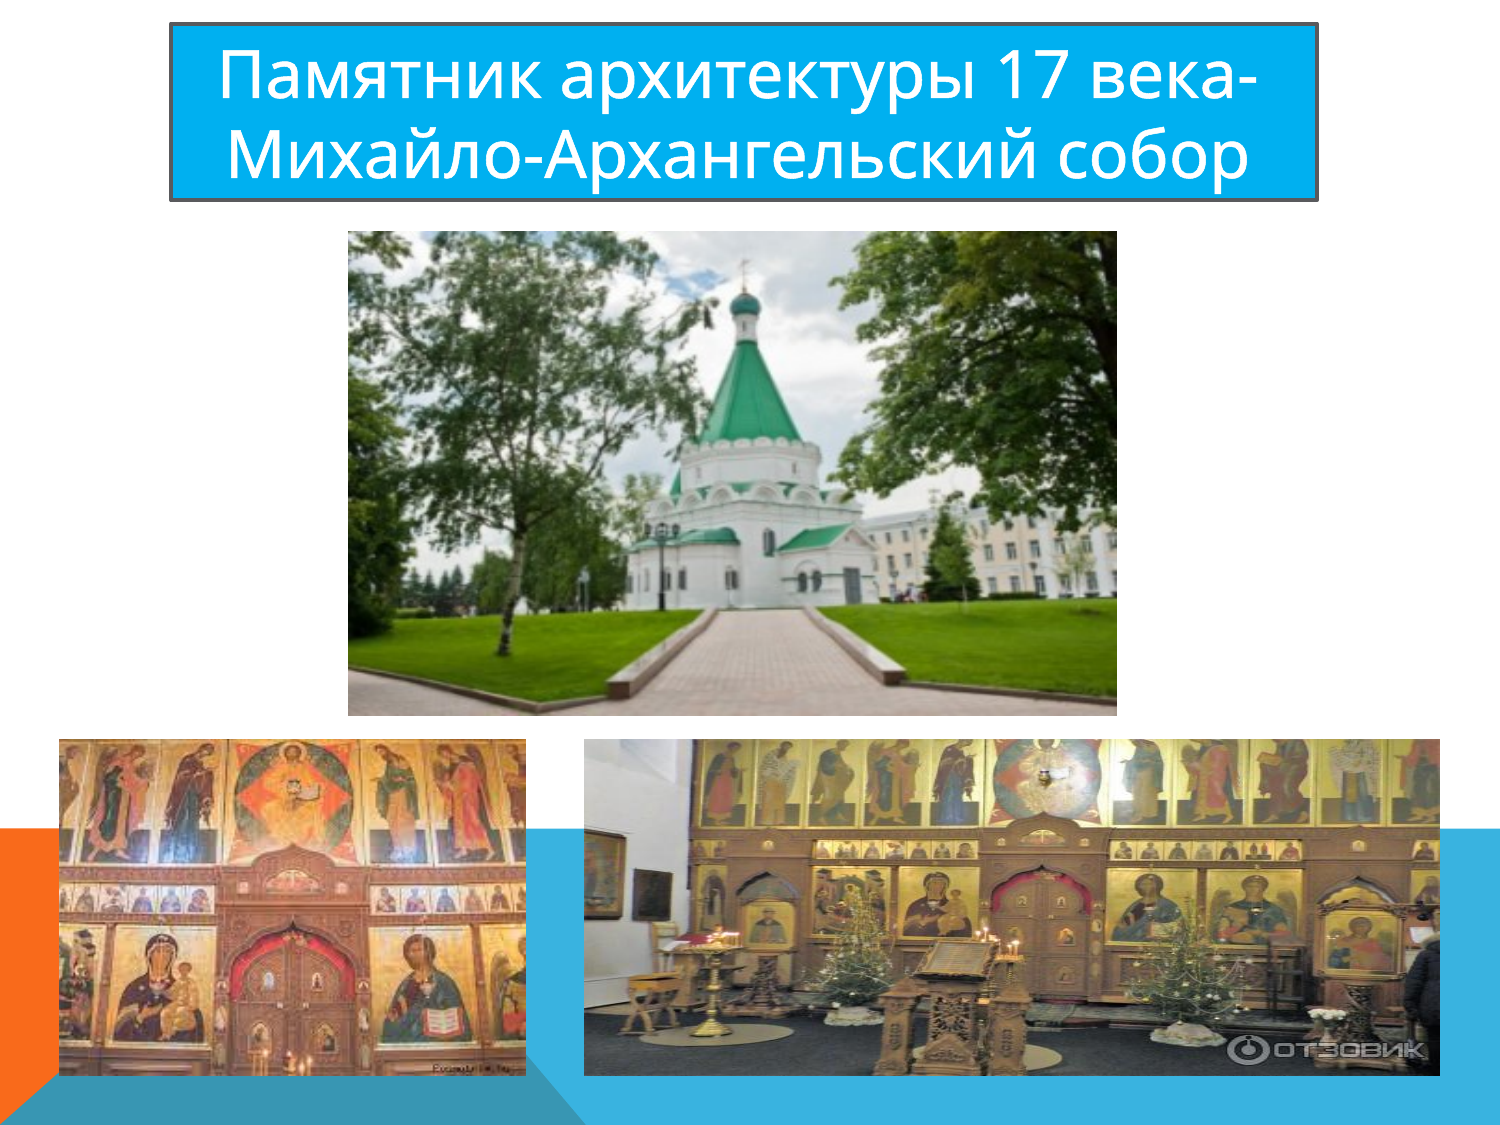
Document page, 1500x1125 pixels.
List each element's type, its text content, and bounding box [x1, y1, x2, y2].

text_box [169, 22, 1319, 202]
picture [584, 739, 1440, 1077]
picture [59, 739, 526, 1077]
text_box Памятник архитектуры 17 века- Михайло-Архангельский собор [201, 23, 1275, 199]
picture [348, 231, 1117, 717]
